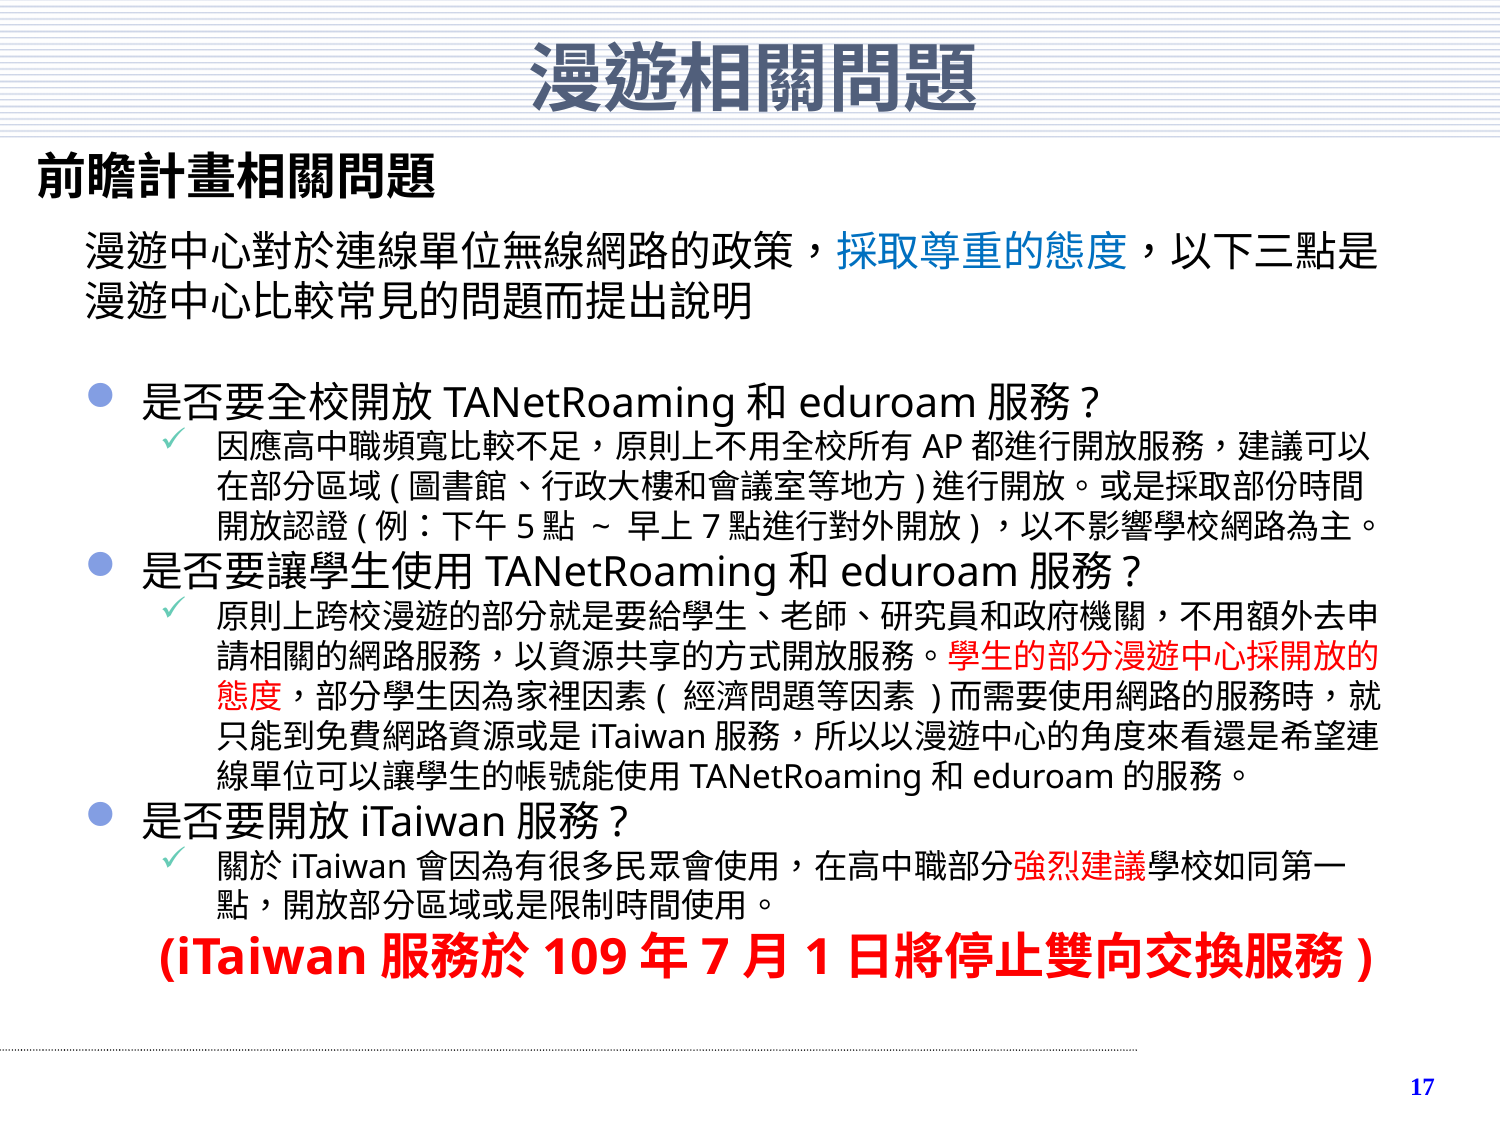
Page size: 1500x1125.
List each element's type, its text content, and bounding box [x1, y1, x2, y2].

text_box 漫遊中心對於連線單位無線網路的政策，採取尊重的態度，以下三點是漫遊中心比較常見的問題而提出說明 是否要全校開放TANetRoaming和eduroam服務? 因應高中職頻寬比較不足，原則上不用全校所有AP都進行開放服務，建議可以在部分區域(圖書館、行政大樓和會議室等地方)進行開放。或是採取部份時間開放認證(例：下午5點 ~ 早上7點進行對外開放)，以不影響學校網路為主。 是否要讓學生使用TANetRoaming和eduroam服務? 原則上跨校漫遊的部分就是要給學生、老師、研究員和政府機關，不用額外去申請相關的網路服務，以資源共享的方式開放服務。學生的部分漫遊中心採開放的態度，部分學生因為家裡因素( 經濟問題等因素 )而需要使用網路的服務時，就只能到免費網路資源或是iTaiwan服務，所以以漫遊中心的角度來看還是希望連線單位可以讓學生的帳號能使用TANetRoaming和eduroam的服務。 是否要開放iTaiwan服務? 關於iTaiwan會因為有很多民眾會使用，在高中職部分強烈建議學校如同第一點，開放部分區域或是限制時間使用。 (iTaiwan服務於109年7月1日將停止雙向交換服務) [70, 217, 1412, 1125]
slide_number 16 [1099, 1062, 1451, 1103]
text_box 前瞻計畫相關問題 [0, 137, 452, 212]
title 漫遊相關問題 [74, 37, 1433, 114]
